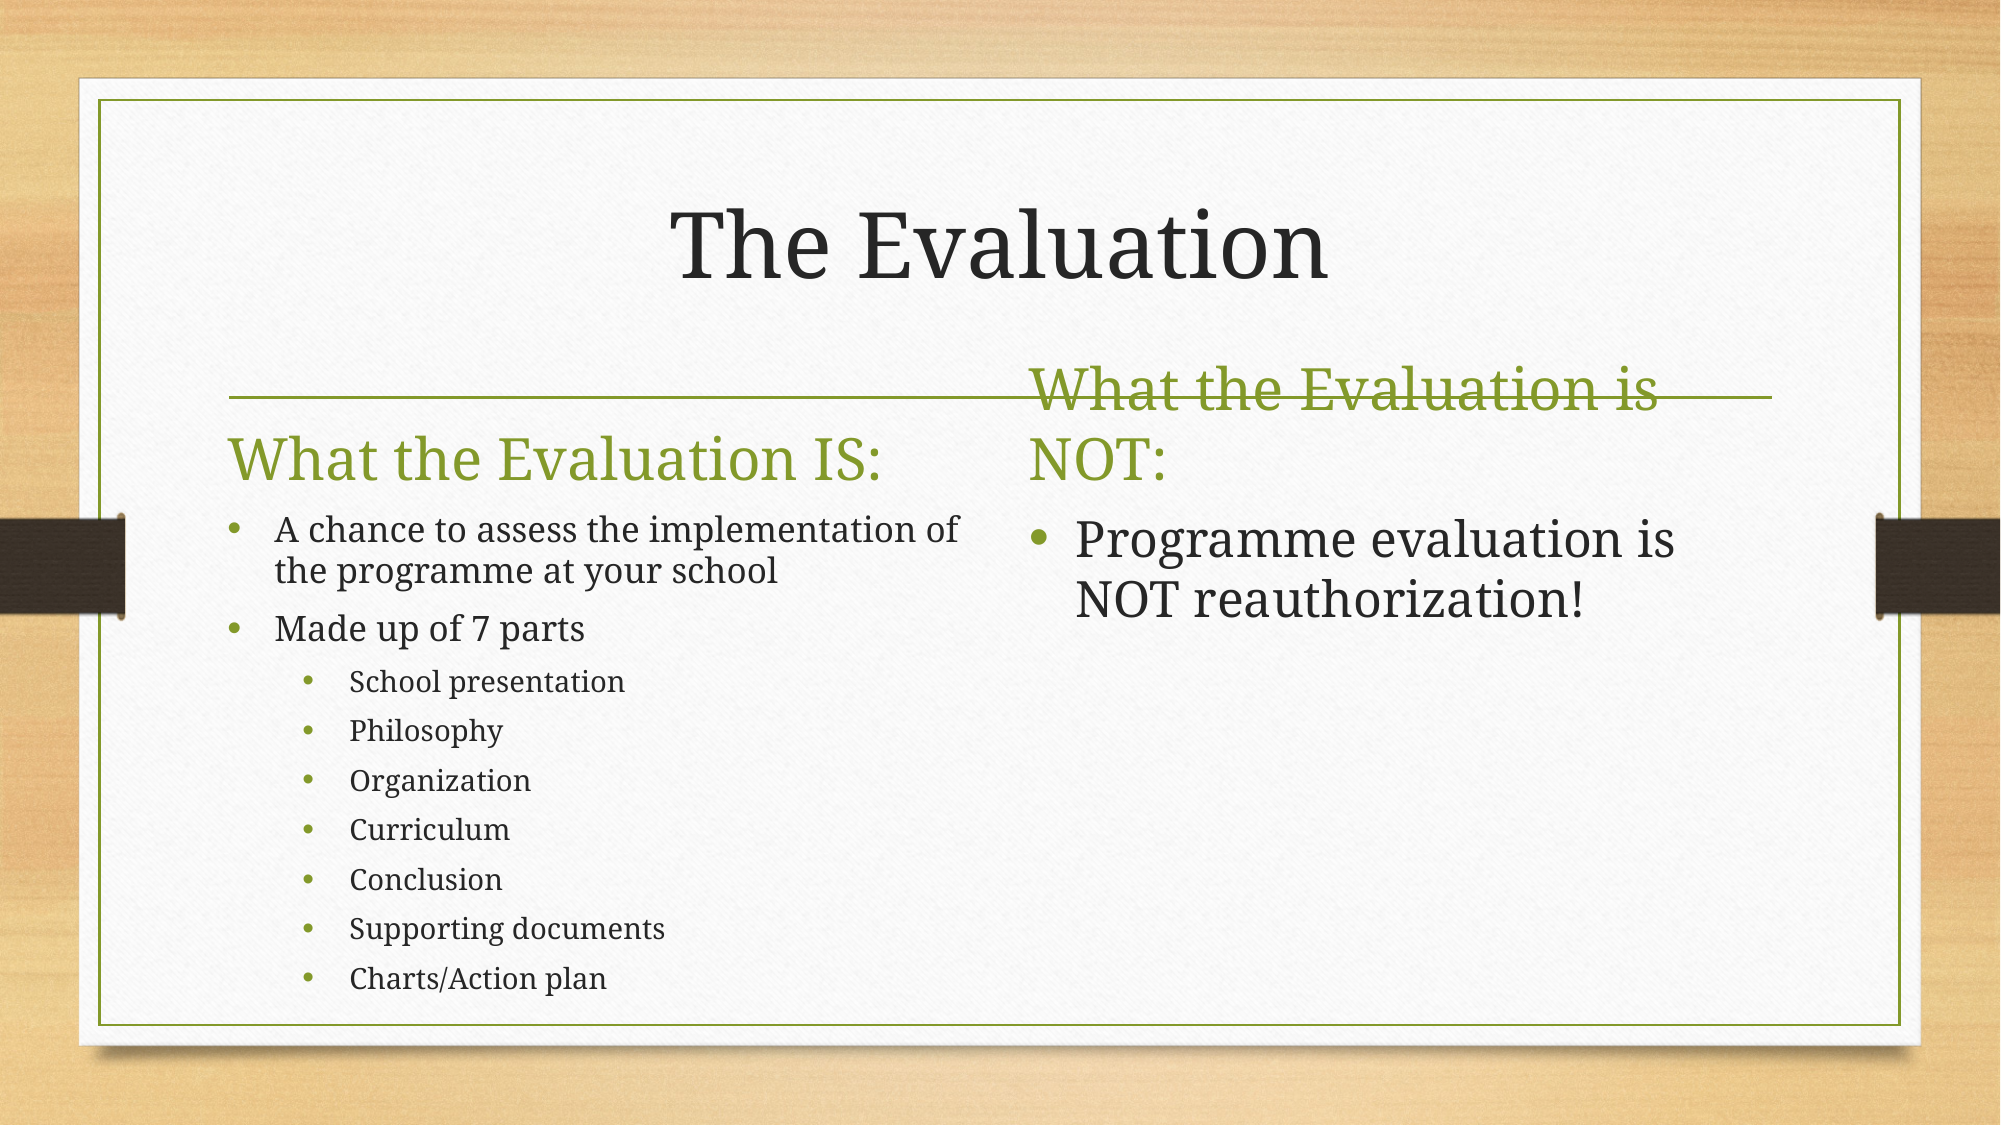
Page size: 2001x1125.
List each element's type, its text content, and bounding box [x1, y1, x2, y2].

list Programme evaluation is NOT reauthorization! [1013, 499, 1788, 932]
picture [0, 0, 2001, 1125]
list A chance to assess the implementation of the programme at your school Made up of 7 parts School presentation Philosophy Organization Curriculum Conclusion Supporting documents Charts/Action plan [212, 499, 987, 1003]
list What the Evaluation is NOT: [1013, 405, 1788, 499]
title The Evaluation [212, 135, 1788, 350]
list What the Evaluation IS: [212, 405, 987, 499]
